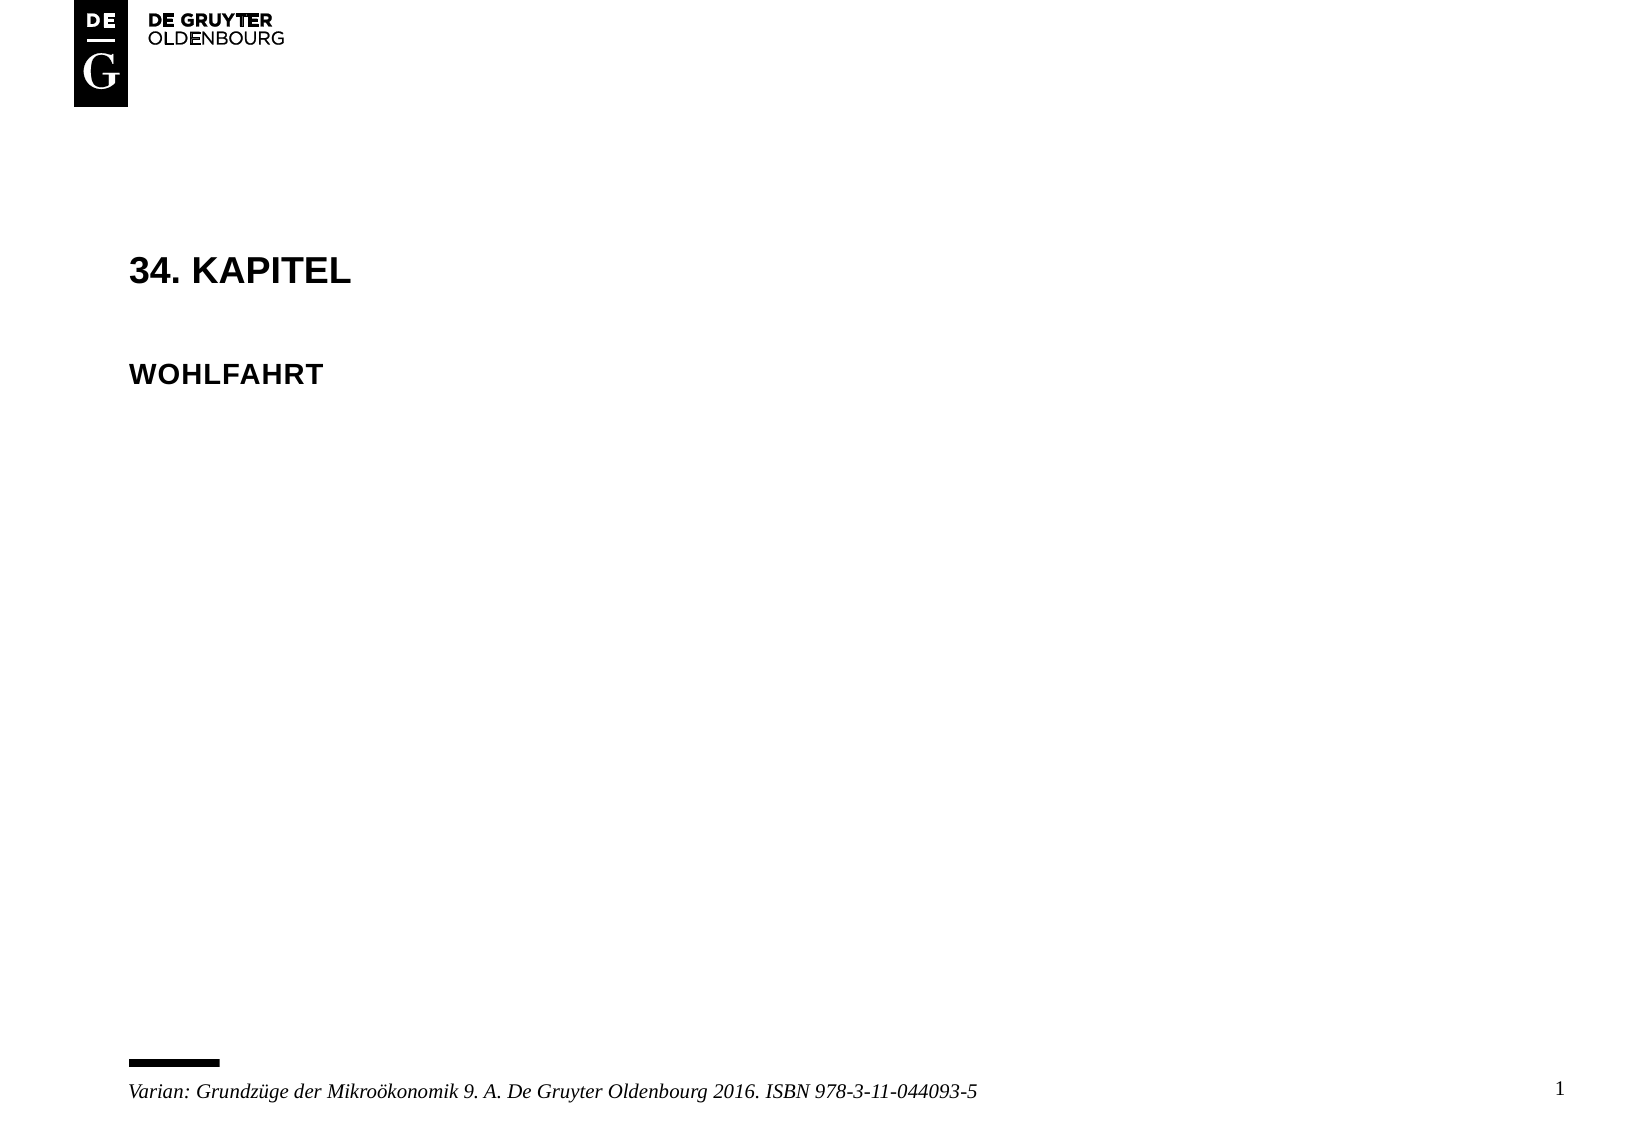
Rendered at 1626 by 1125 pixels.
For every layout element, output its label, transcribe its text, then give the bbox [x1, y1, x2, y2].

slide_number 1 [1554, 1074, 1614, 1104]
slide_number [128, 1077, 1539, 1108]
title 34. kapitel [129, 245, 1556, 328]
list Wohlfahrt [129, 355, 1556, 1018]
